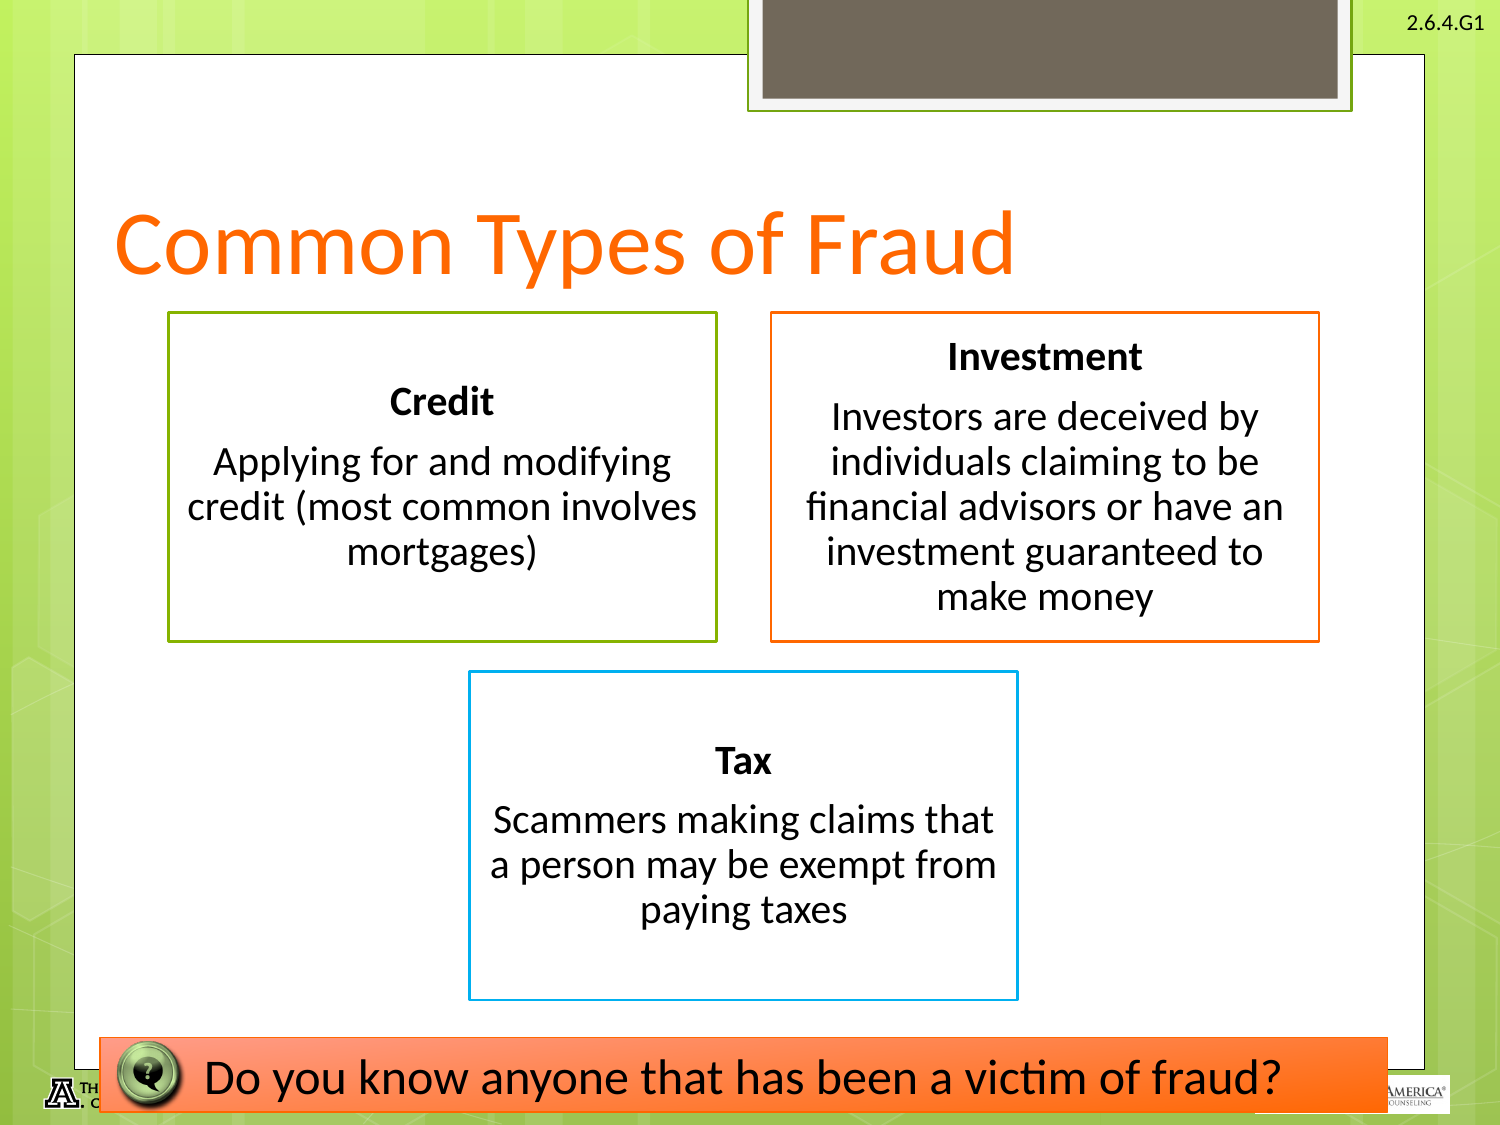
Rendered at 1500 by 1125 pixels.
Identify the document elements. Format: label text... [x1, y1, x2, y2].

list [87, 312, 1401, 1026]
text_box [99, 1037, 1388, 1114]
title Common Types of Fraud [99, 112, 1253, 300]
